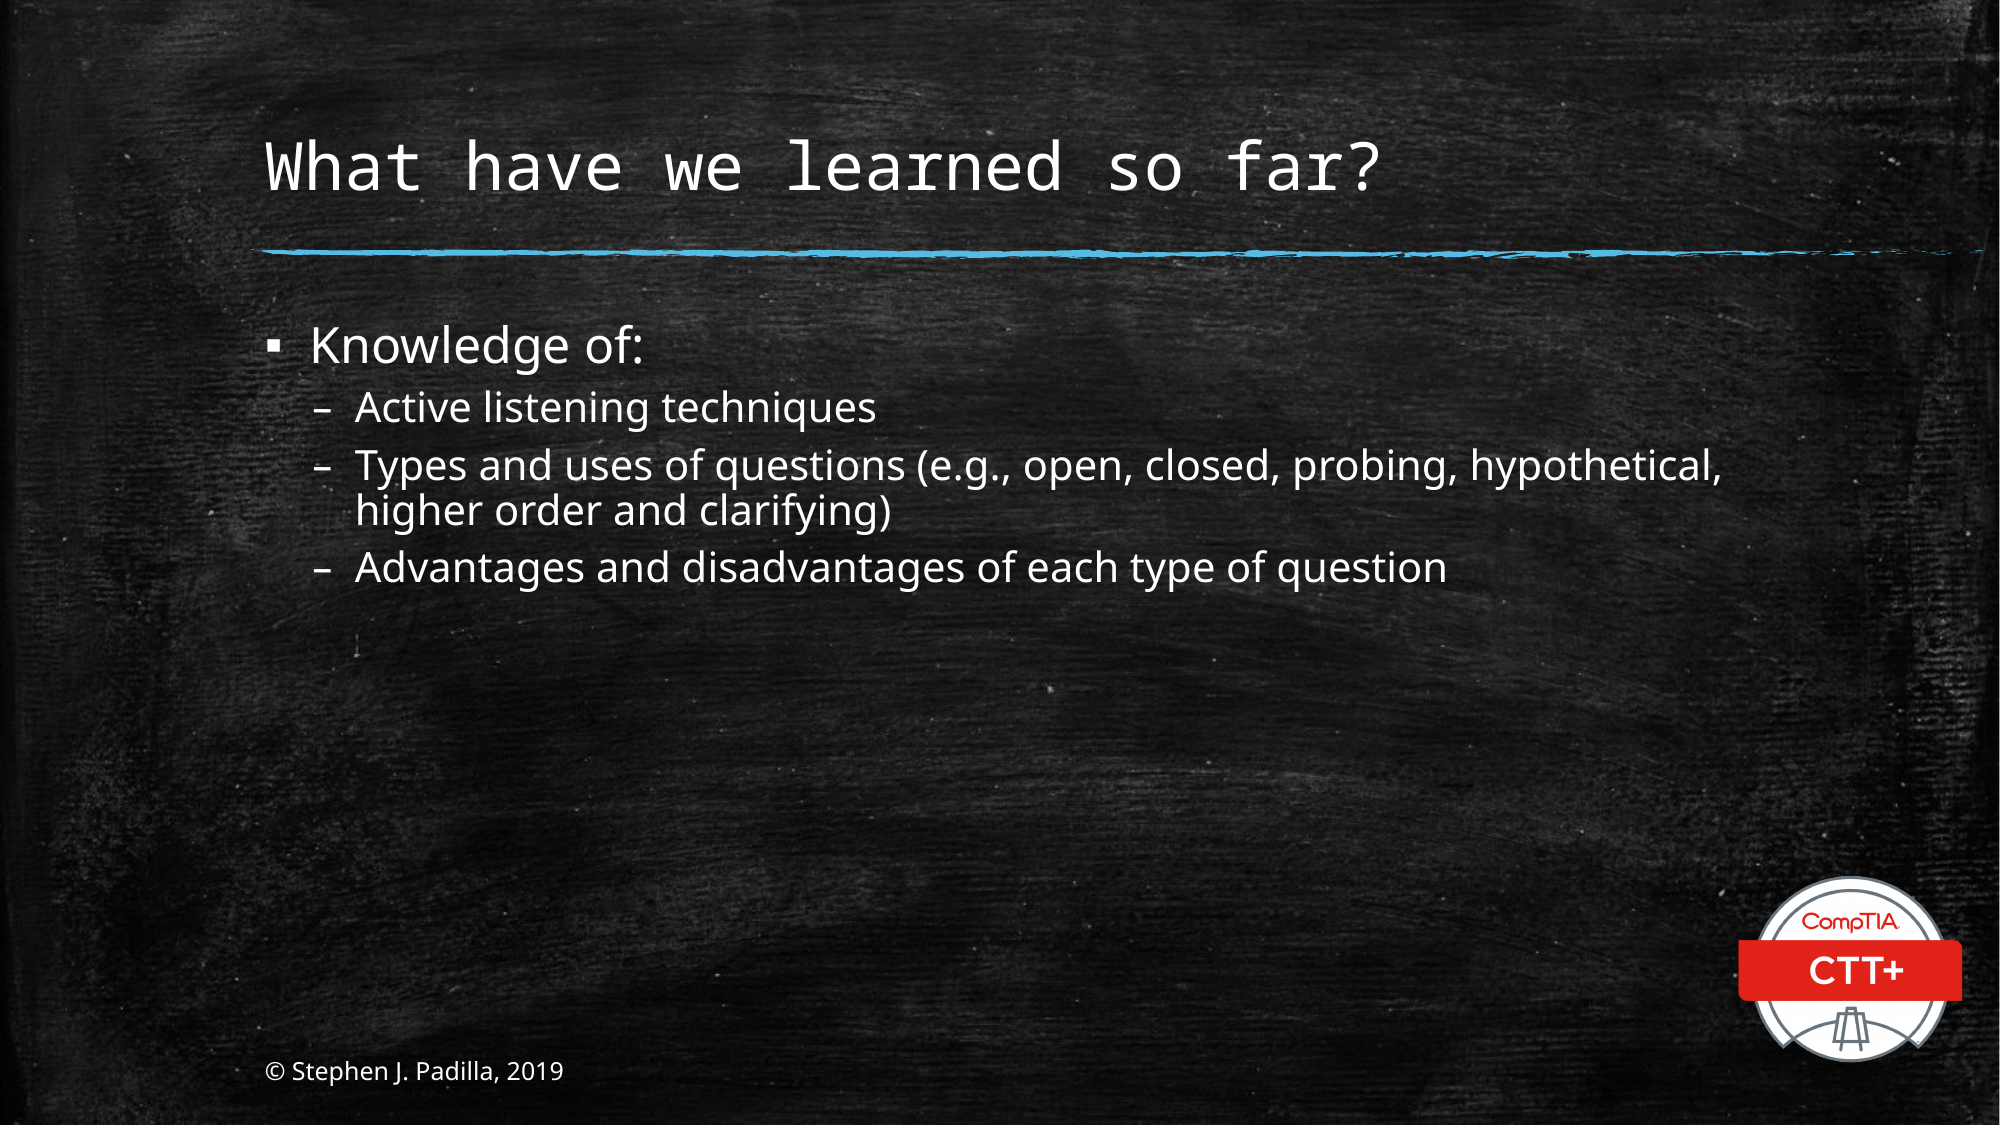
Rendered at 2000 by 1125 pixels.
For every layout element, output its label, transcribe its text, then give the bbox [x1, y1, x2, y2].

title What have we learned so far? [249, 45, 1750, 213]
list Knowledge of: Active listening techniques Types and uses of questions (e.g., open, closed, probing, hypothetical, higher order and clarifying) Advantages and disadvantages of each type of question [249, 312, 1750, 1013]
picture [1699, 824, 2000, 1125]
footer © Stephen J. Padilla, 2019 [249, 1050, 1288, 1096]
